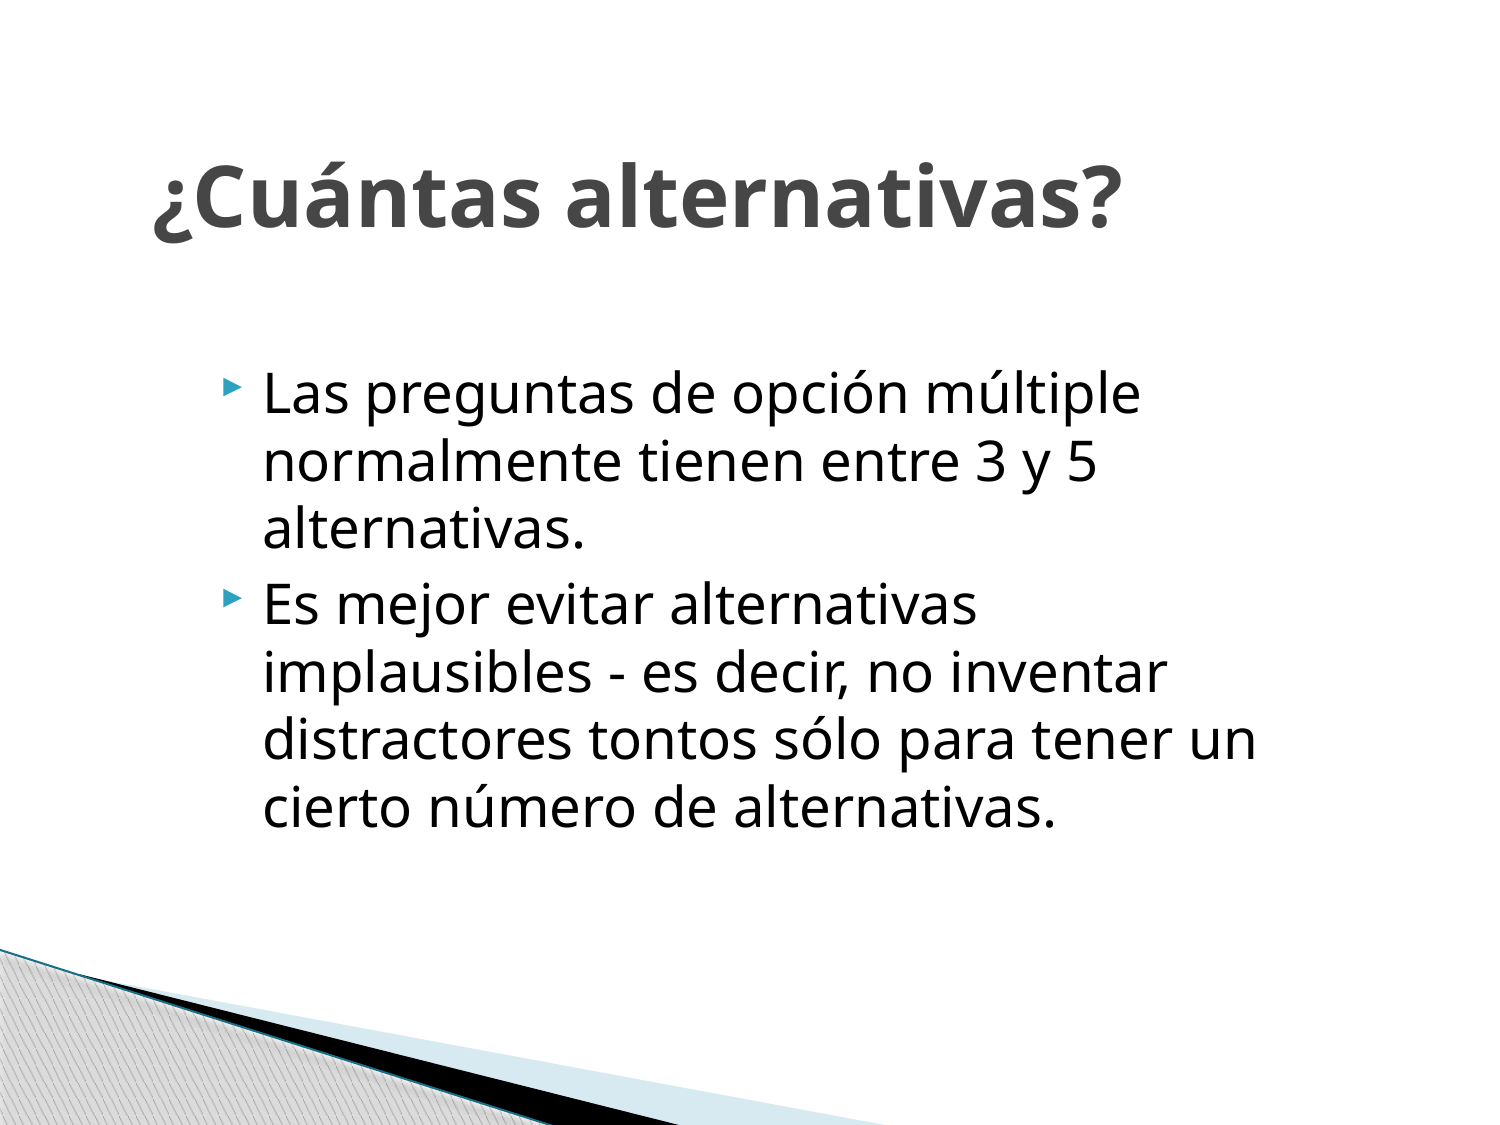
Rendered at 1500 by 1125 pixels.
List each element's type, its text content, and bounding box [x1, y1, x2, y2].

title ¿Cuántas alternativas? [137, 99, 1488, 288]
list Las preguntas de opción múltiple normalmente tienen entre 3 y 5 alternativas. Es mejor evitar alternativas implausibles - es decir, no inventar distractores tontos sólo para tener un cierto número de alternativas. [187, 350, 1275, 1093]
